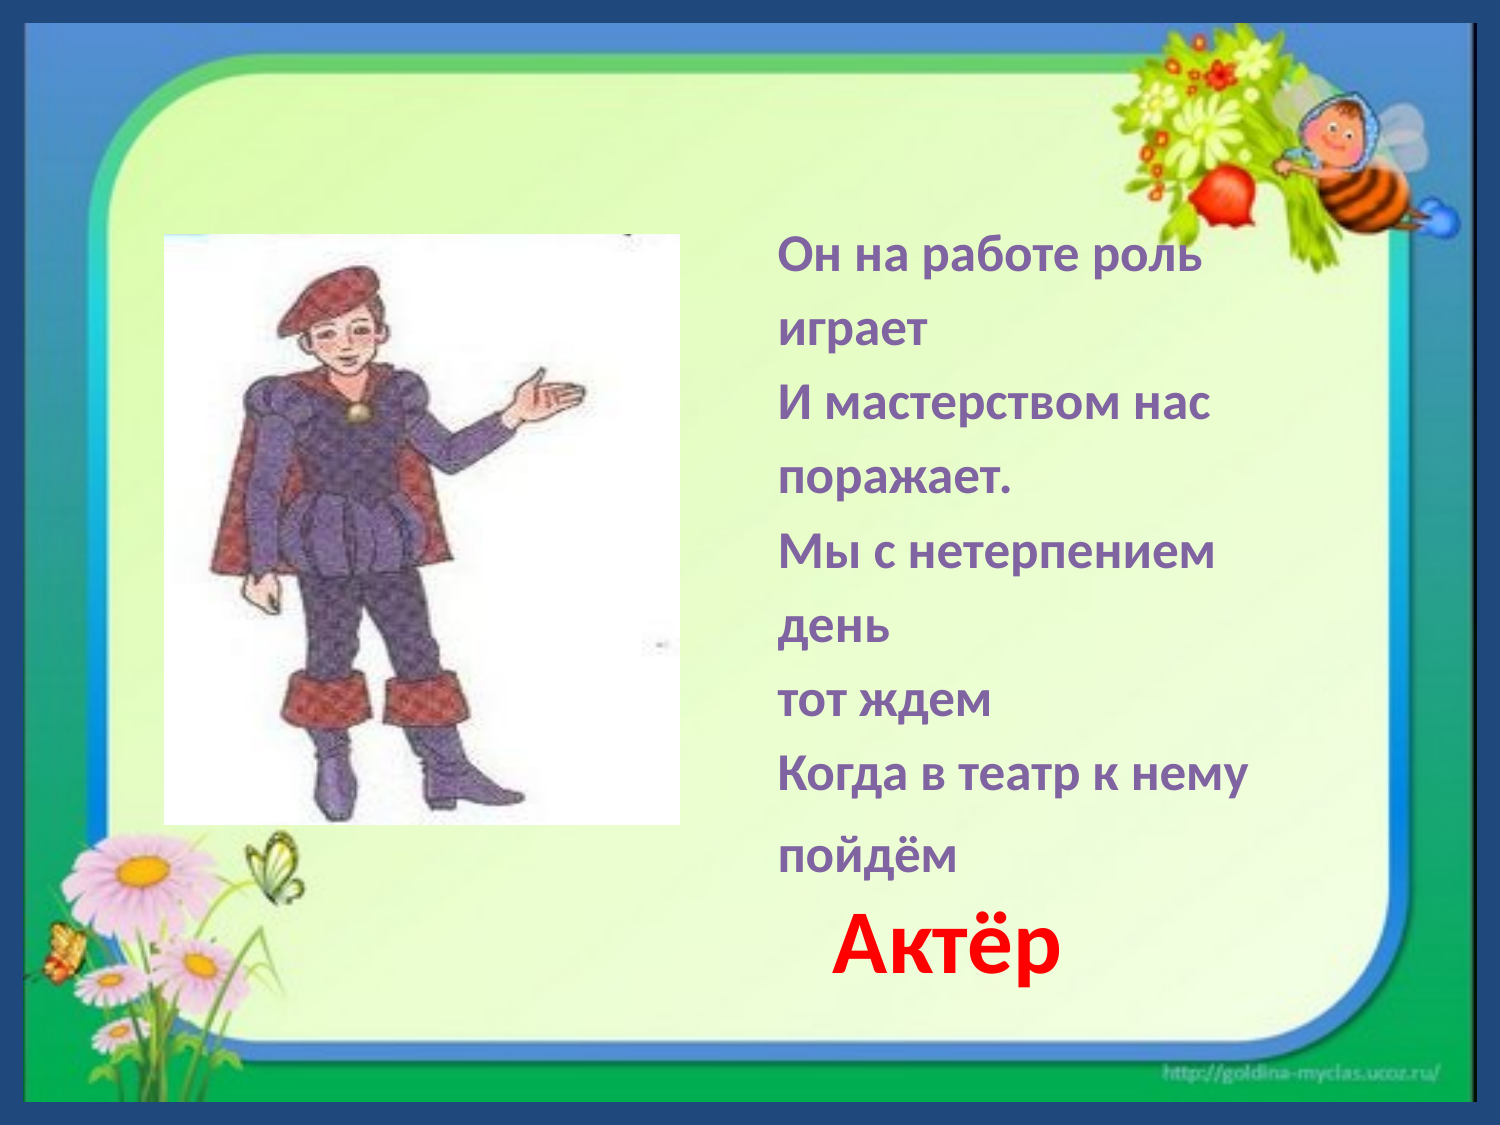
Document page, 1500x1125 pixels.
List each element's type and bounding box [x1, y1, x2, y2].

list [163, 234, 680, 826]
picture [23, 23, 1477, 1102]
